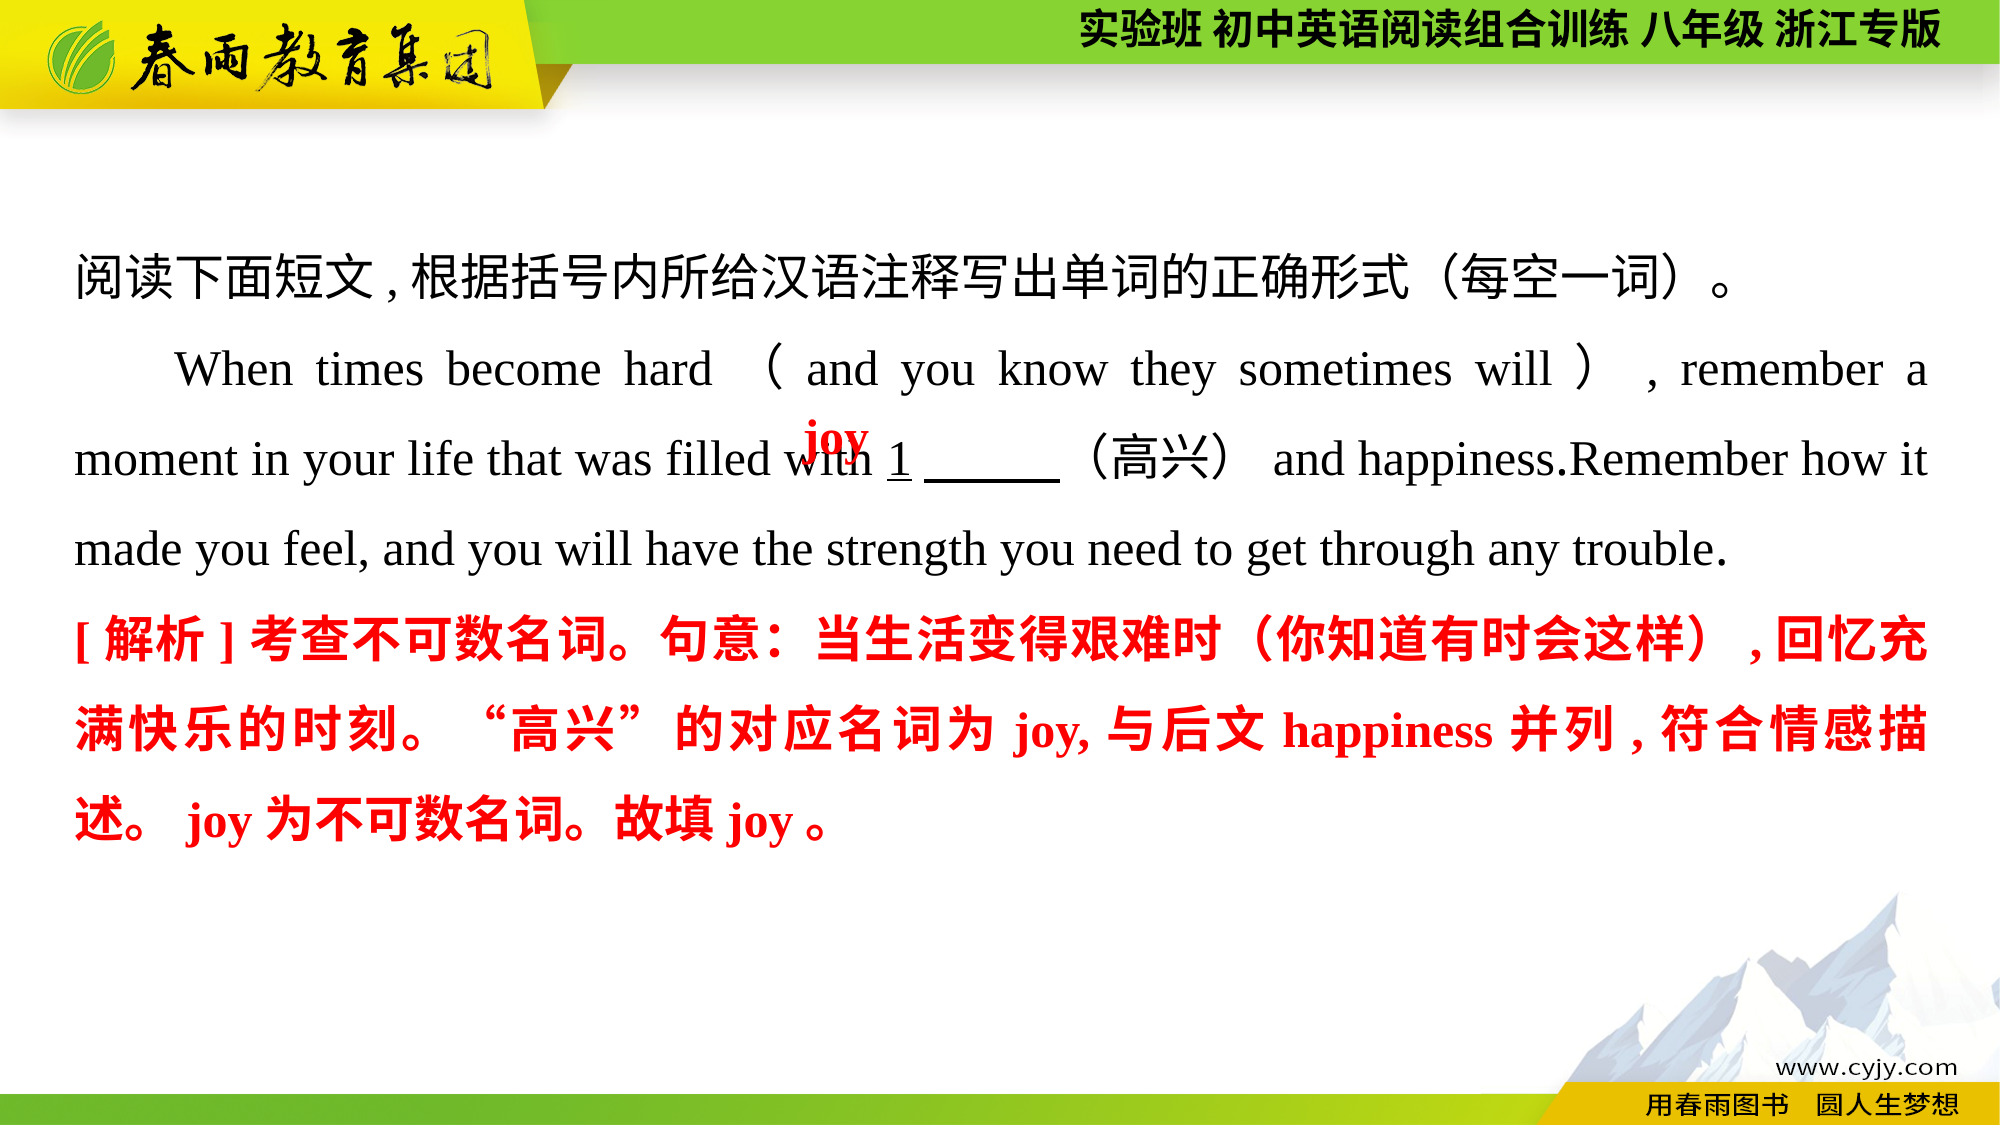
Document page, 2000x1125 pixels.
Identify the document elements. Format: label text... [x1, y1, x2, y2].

text_box joy [787, 397, 885, 473]
picture [0, 0, 2000, 1125]
list 阅读下面短文,根据括号内所给汉语注释写出单词的正确形式（每空一词）。 When times become hard（and you know they sometimes will）, remember a moment in your life that was filled with 1 （高兴）and happiness.Remember how it made you feel, and you will have the strength you need to get through any trouble. [59, 208, 1944, 569]
text_box [解析]考查不可数名词。句意：当生活变得艰难时（你知道有时会这样）,回忆充满快乐的时刻。“高兴”的对应名词为joy,与后文happiness并列,符合情感描述。joy为不可数名词。故填joy。 [59, 569, 1944, 855]
